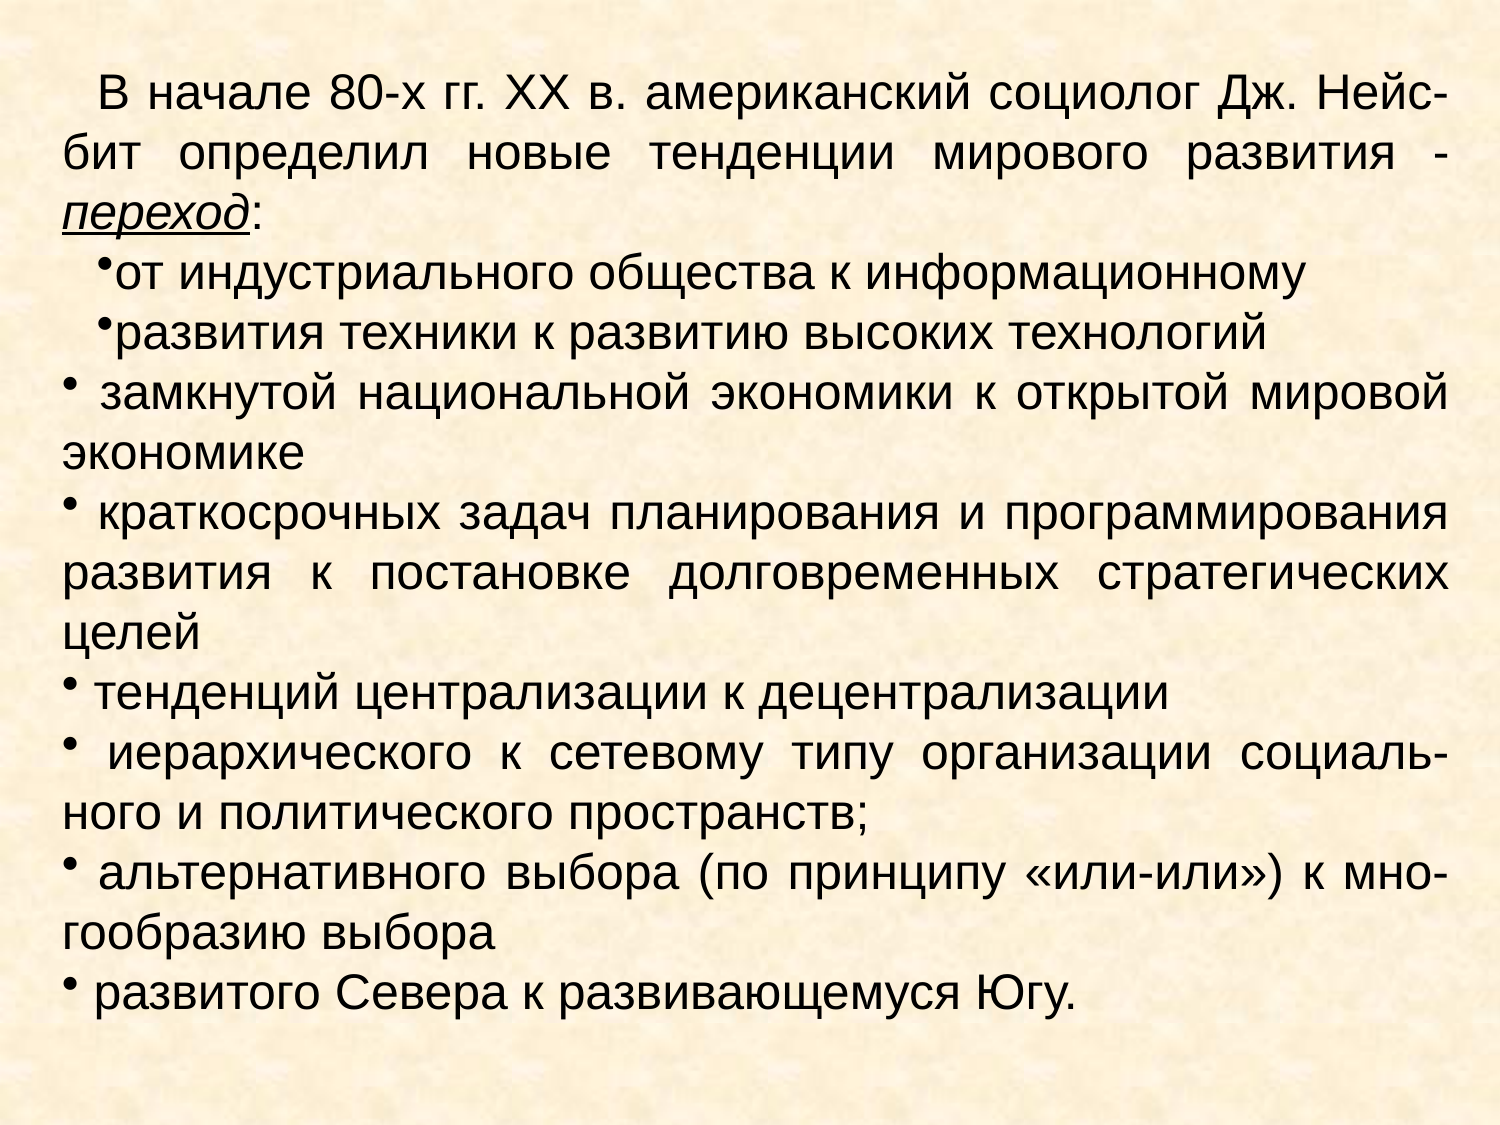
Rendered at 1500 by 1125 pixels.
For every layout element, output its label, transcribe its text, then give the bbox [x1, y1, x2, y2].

picture [0, 0, 1500, 1125]
text_box В начале 80-х гг. XX в. американский социолог Дж. Нейс-бит определил новые тенденции мирового развития - переход: от индустриального общества к информационному развития техники к развитию высоких технологий замкнутой национальной экономики к открытой мировой экономике краткосрочных задач планирования и программирования развития к постановке долговременных стратегических целей тенденций централизации к децентрализации иерархического к сетевому типу организации социаль-ного и политического пространств; альтернативного выбора (по принципу «или-или») к мно-гообразию выбора развитого Севера к развивающемуся Югу. [46, 51, 1465, 1027]
